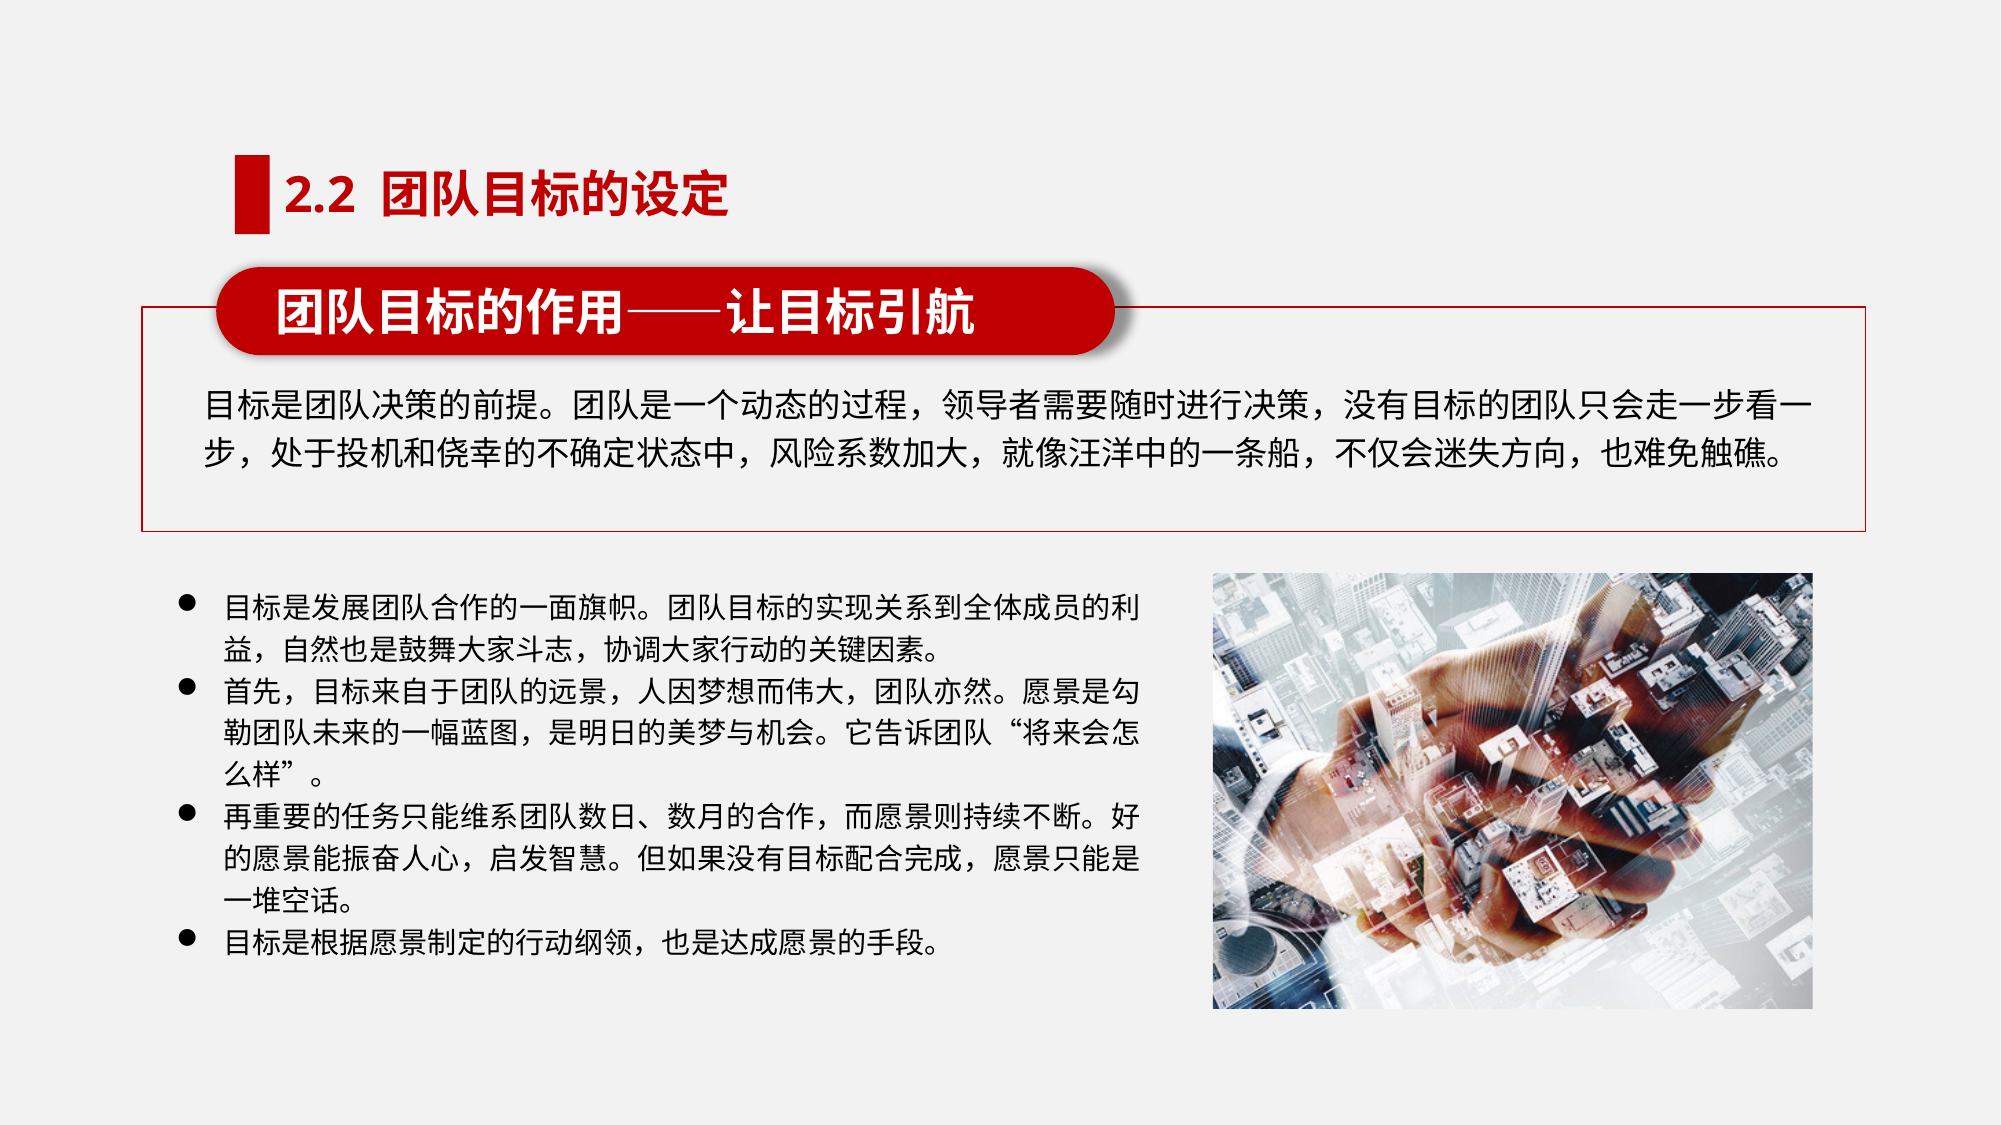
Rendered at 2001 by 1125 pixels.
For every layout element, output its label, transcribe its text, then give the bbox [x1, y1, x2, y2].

text_box 2.2 团队目标的设定 [270, 155, 1038, 230]
text_box [234, 155, 270, 235]
picture [1212, 573, 1813, 1009]
text_box 目标是发展团队合作的一面旗帜。团队目标的实现关系到全体成员的利益，自然也是鼓舞大家斗志，协调大家行动的关键因素。 首先，目标来自于团队的远景，人因梦想而伟大，团队亦然。愿景是勾勒团队未来的一幅蓝图，是明日的美梦与机会。它告诉团队“将来会怎么样”。 再重要的任务只能维系团队数日、数月的合作，而愿景则持续不断。好的愿景能振奋人心，启发智慧。但如果没有目标配合完成，愿景只能是一堆空话。 目标是根据愿景制定的行动纲领，也是达成愿景的手段。 [161, 574, 1156, 967]
text_box 目标是团队决策的前提。团队是一个动态的过程，领导者需要随时进行决策，没有目标的团队只会走一步看一步，处于投机和侥幸的不确定状态中，风险系数加大，就像汪洋中的一条船，不仅会迷失方向，也难免触礁。 [189, 369, 1828, 480]
text_box [142, 306, 1866, 532]
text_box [216, 267, 1115, 355]
